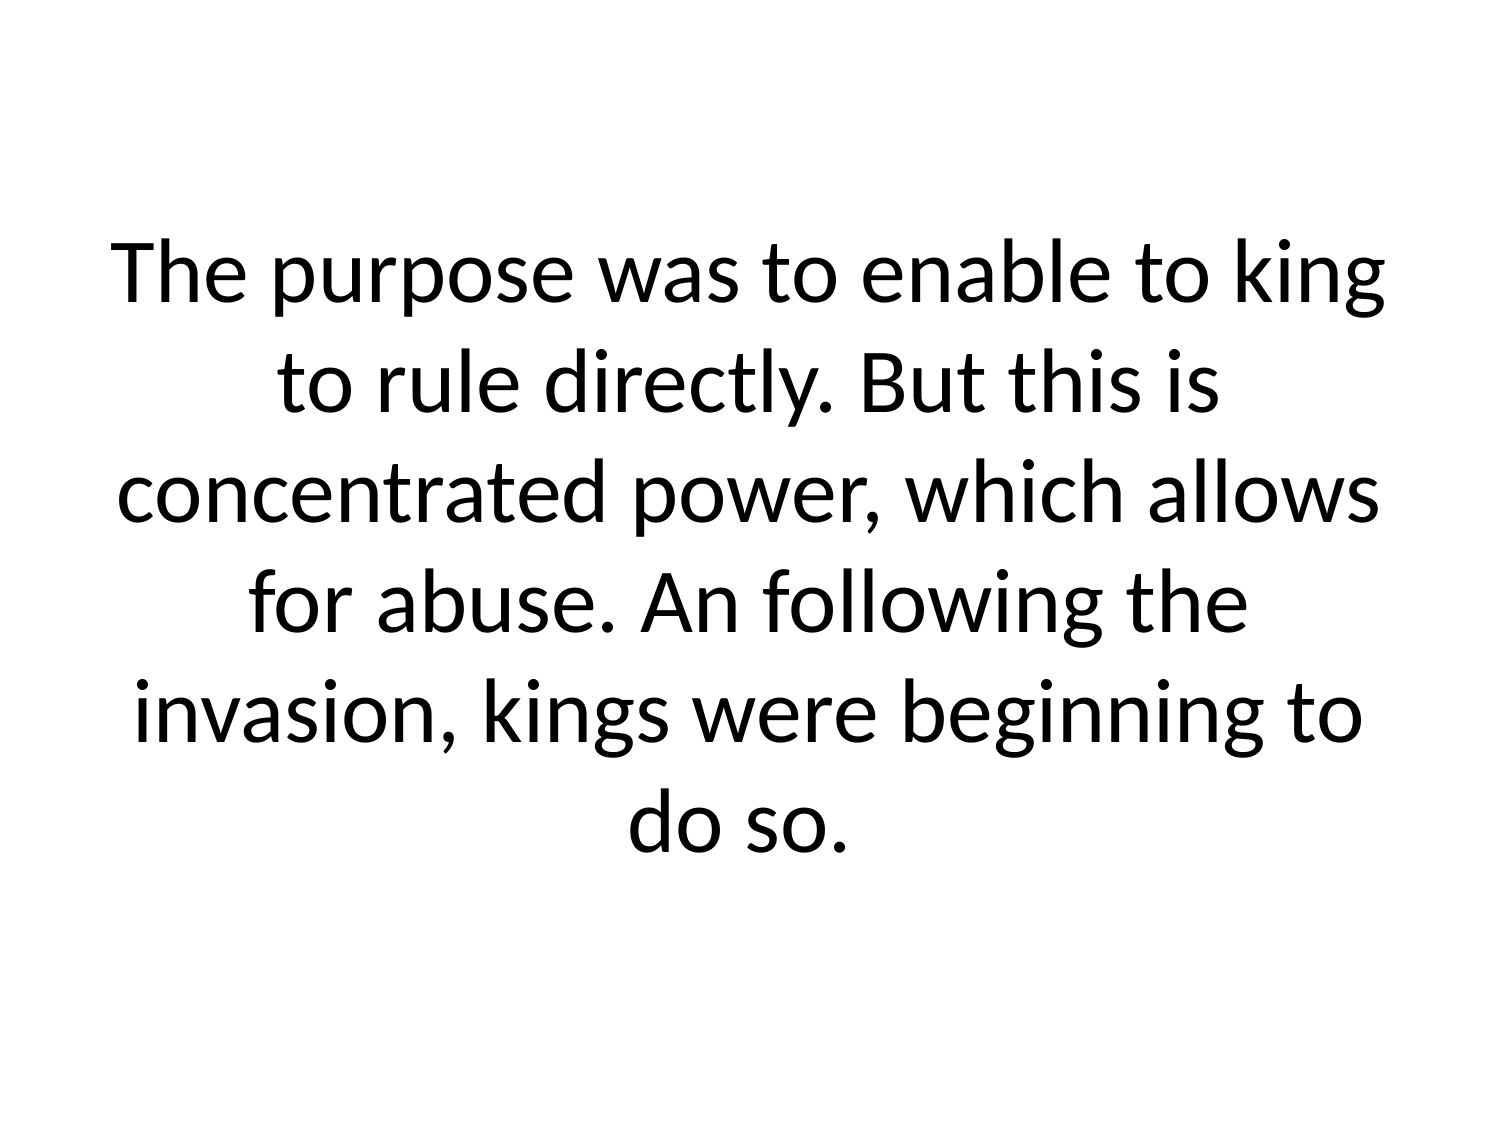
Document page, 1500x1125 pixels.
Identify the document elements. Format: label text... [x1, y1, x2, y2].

title The purpose was to enable to king to rule directly. But this is concentrated power, which allows for abuse. An following the invasion, kings were beginning to do so. [74, 44, 1426, 1038]
